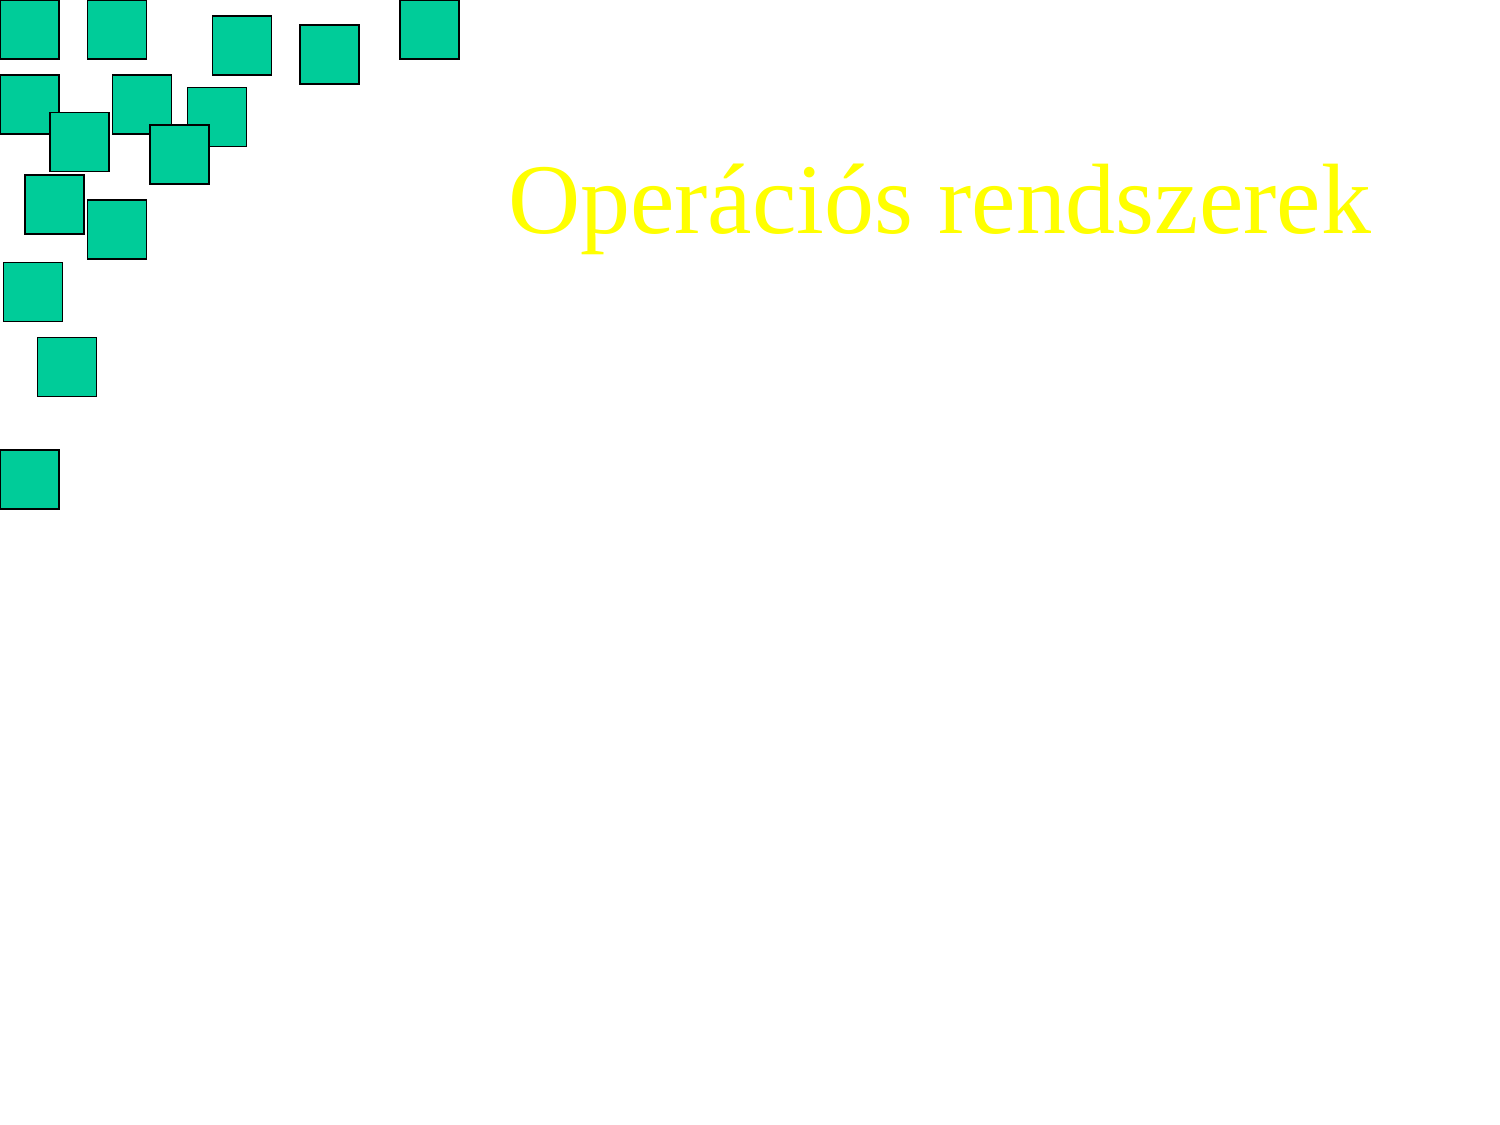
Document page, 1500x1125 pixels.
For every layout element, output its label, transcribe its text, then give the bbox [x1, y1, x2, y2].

title Operációs rendszerek [112, 99, 1388, 288]
